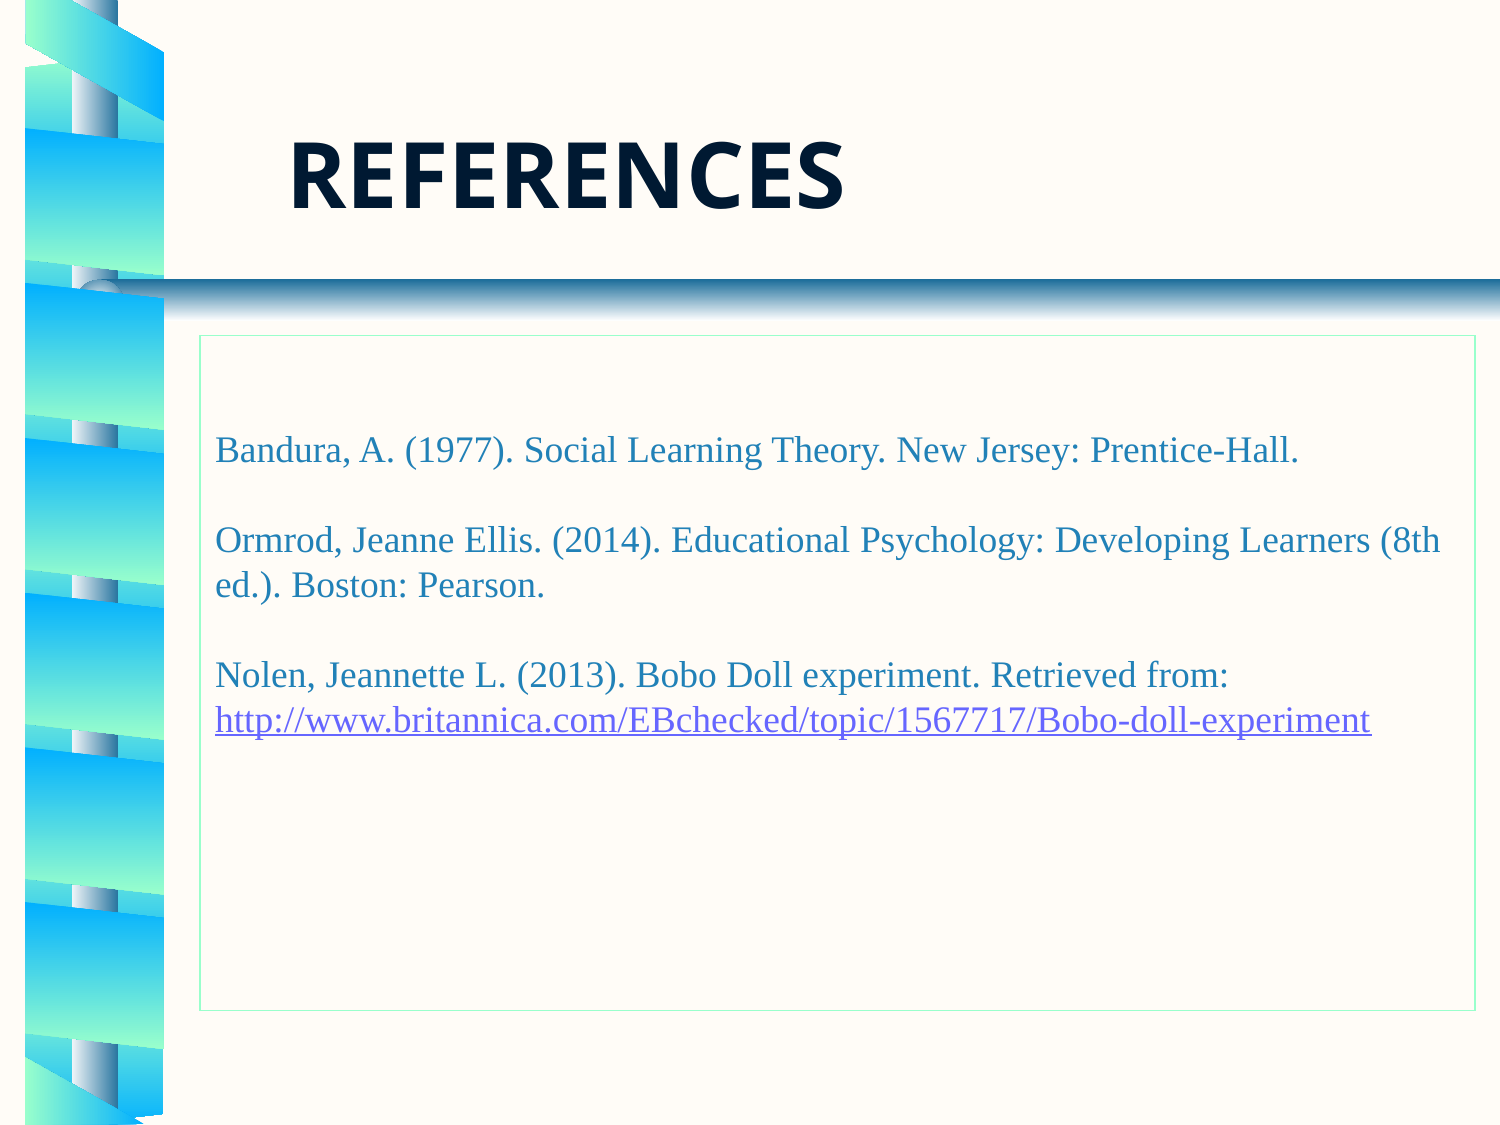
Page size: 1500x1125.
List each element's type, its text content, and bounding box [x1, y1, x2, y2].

list Bandura, A. (1977). Social Learning Theory. New Jersey: Prentice-Hall. Ormrod, Jeanne Ellis. (2014). Educational Psychology: Developing Learners (8th ed.). Boston: Pearson. Nolen, Jeannette L. (2013). Bobo Doll experiment. Retrieved from:http://www.britannica.com/EBchecked/topic/1567717/Bobo-doll-experiment [200, 335, 1475, 1011]
title References [200, 68, 1475, 235]
